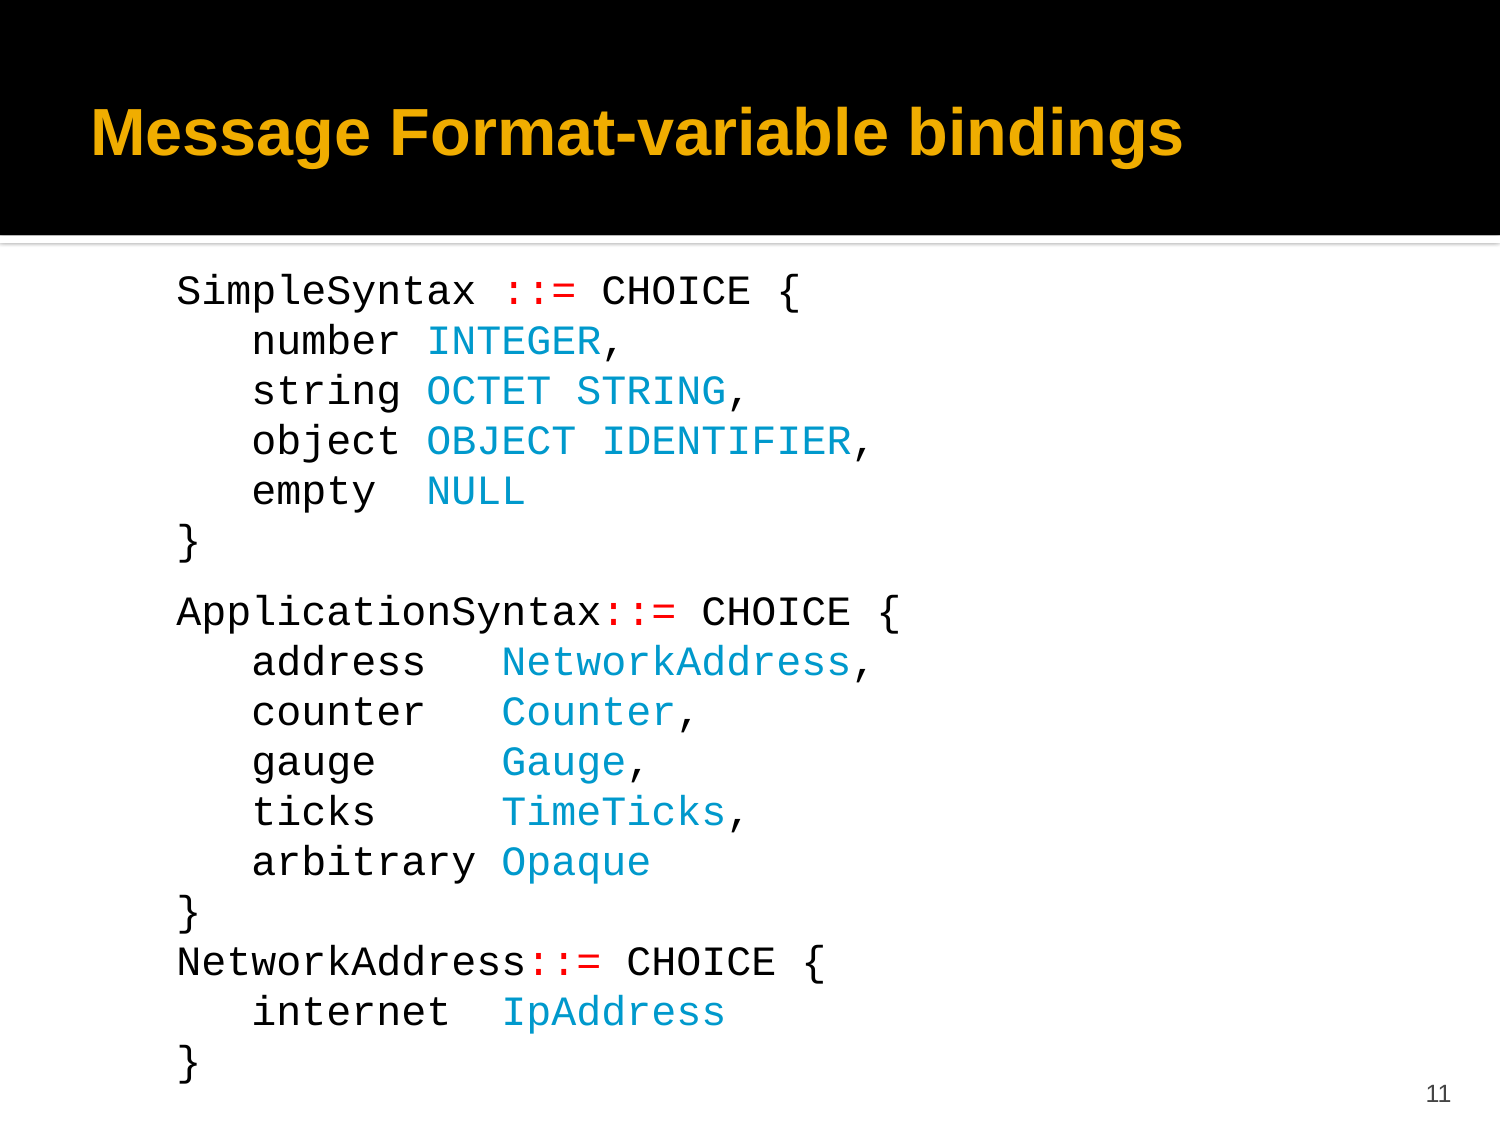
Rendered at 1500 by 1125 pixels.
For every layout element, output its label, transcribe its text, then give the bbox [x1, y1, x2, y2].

text_box SimpleSyntax ::= CHOICE { number INTEGER, string OCTET STRING, object OBJECT IDENTIFIER, empty NULL } ApplicationSyntax::= CHOICE { address NetworkAddress, counter Counter, gauge Gauge, ticks TimeTicks, arbitrary Opaque } NetworkAddress::= CHOICE { internet IpAddress } [161, 255, 1412, 1106]
slide_number 11 [1345, 1062, 1467, 1108]
title Message Format-variable bindings [75, 25, 1425, 231]
